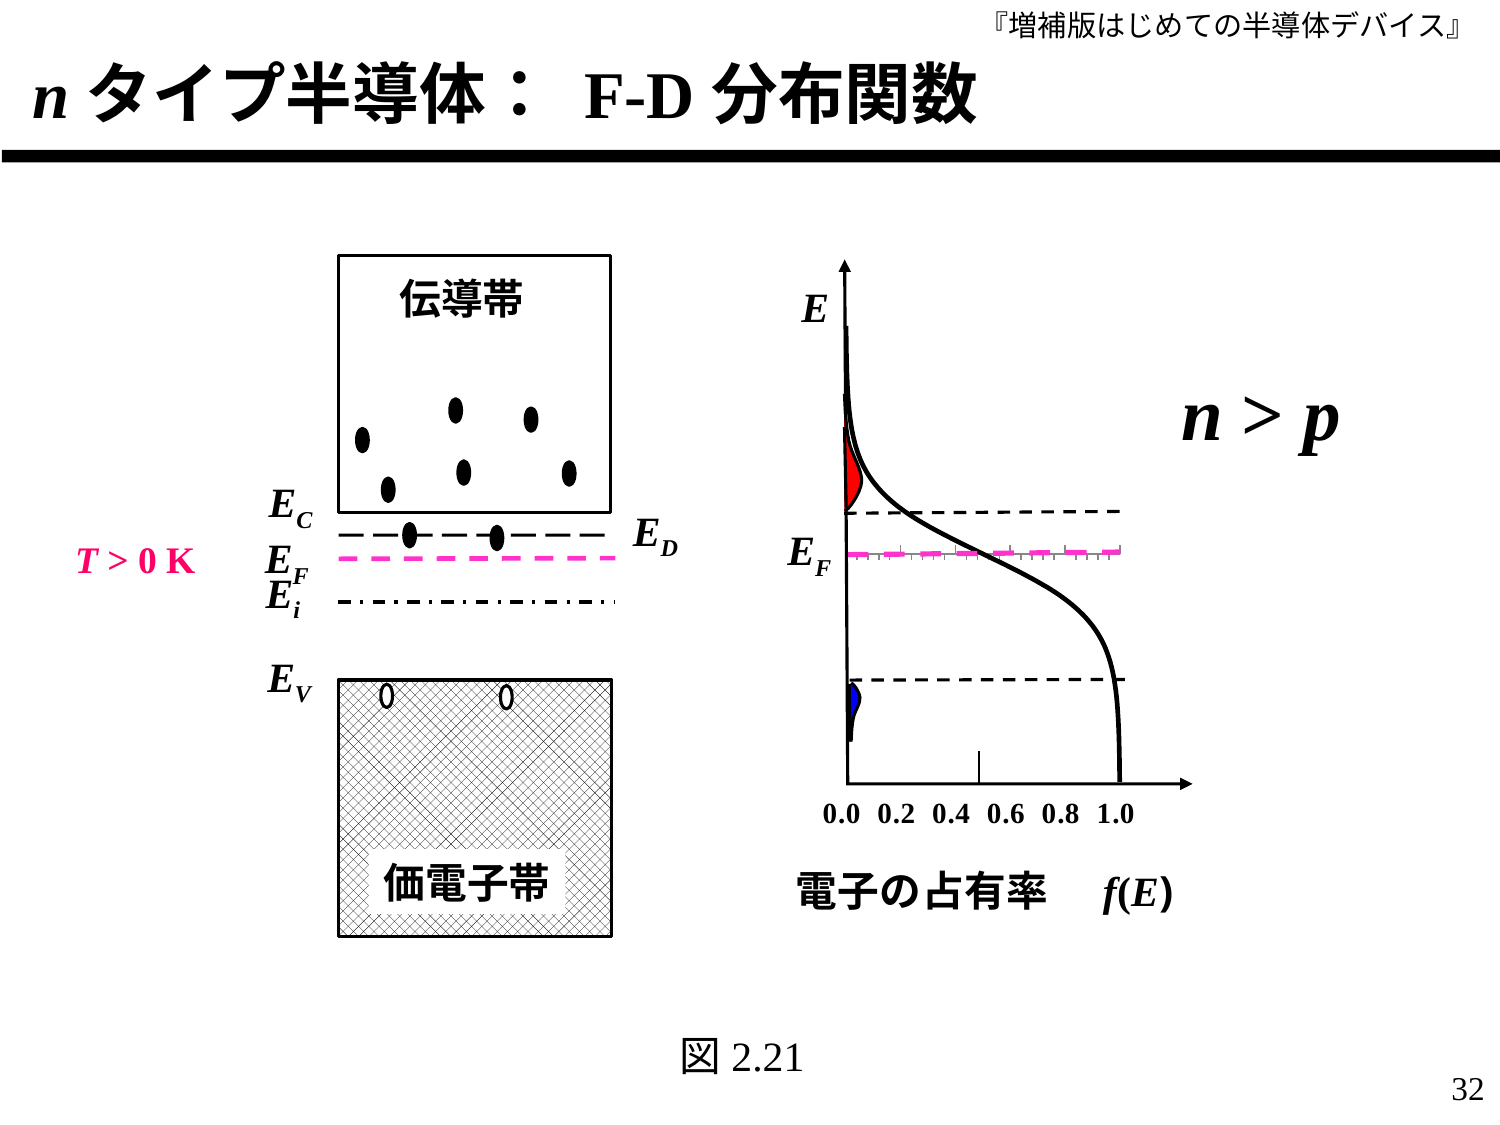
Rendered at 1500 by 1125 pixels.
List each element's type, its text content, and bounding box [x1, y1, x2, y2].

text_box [712, 259, 1193, 942]
text_box 図2.21 [664, 1021, 820, 1087]
text_box n > p [1198, 358, 1356, 463]
title nタイプ半導体： F-D分布関数 [17, 35, 1479, 150]
text_box T > 0 K [31, 528, 240, 578]
slide_number 32 [1187, 1050, 1500, 1125]
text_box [247, 255, 723, 937]
